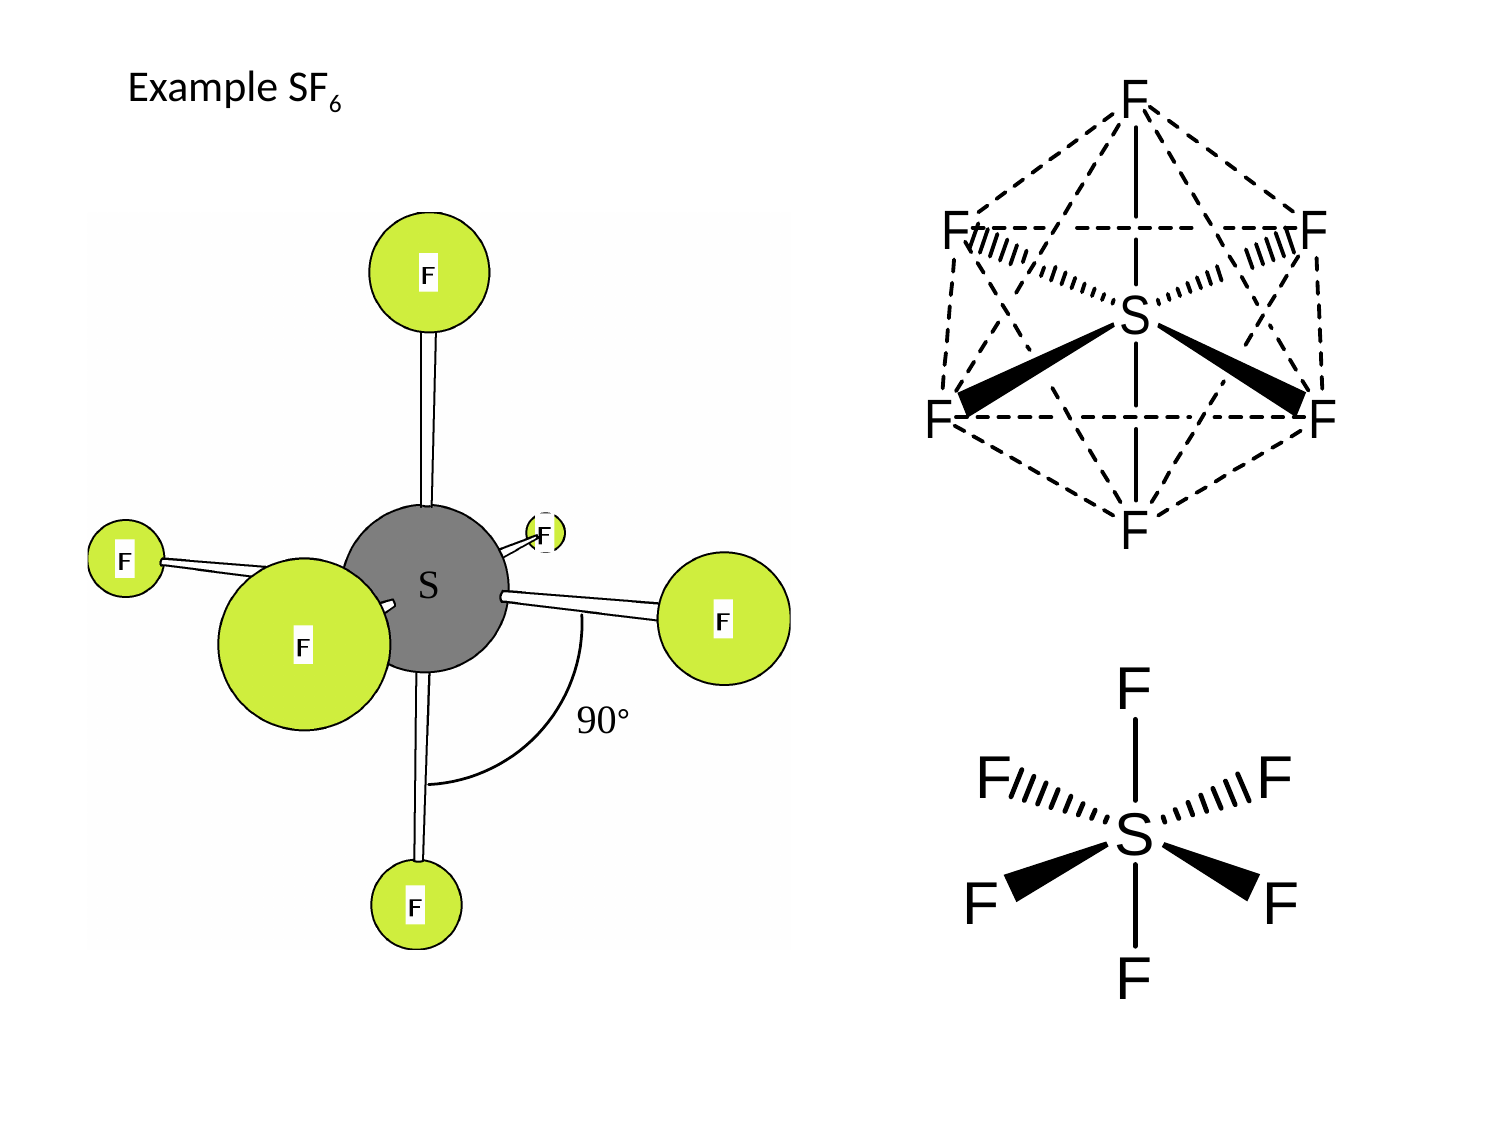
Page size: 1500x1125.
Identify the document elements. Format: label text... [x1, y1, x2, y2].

title Example SF6 [112, 49, 1388, 126]
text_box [87, 212, 791, 951]
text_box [962, 662, 1301, 1001]
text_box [924, 74, 1338, 551]
